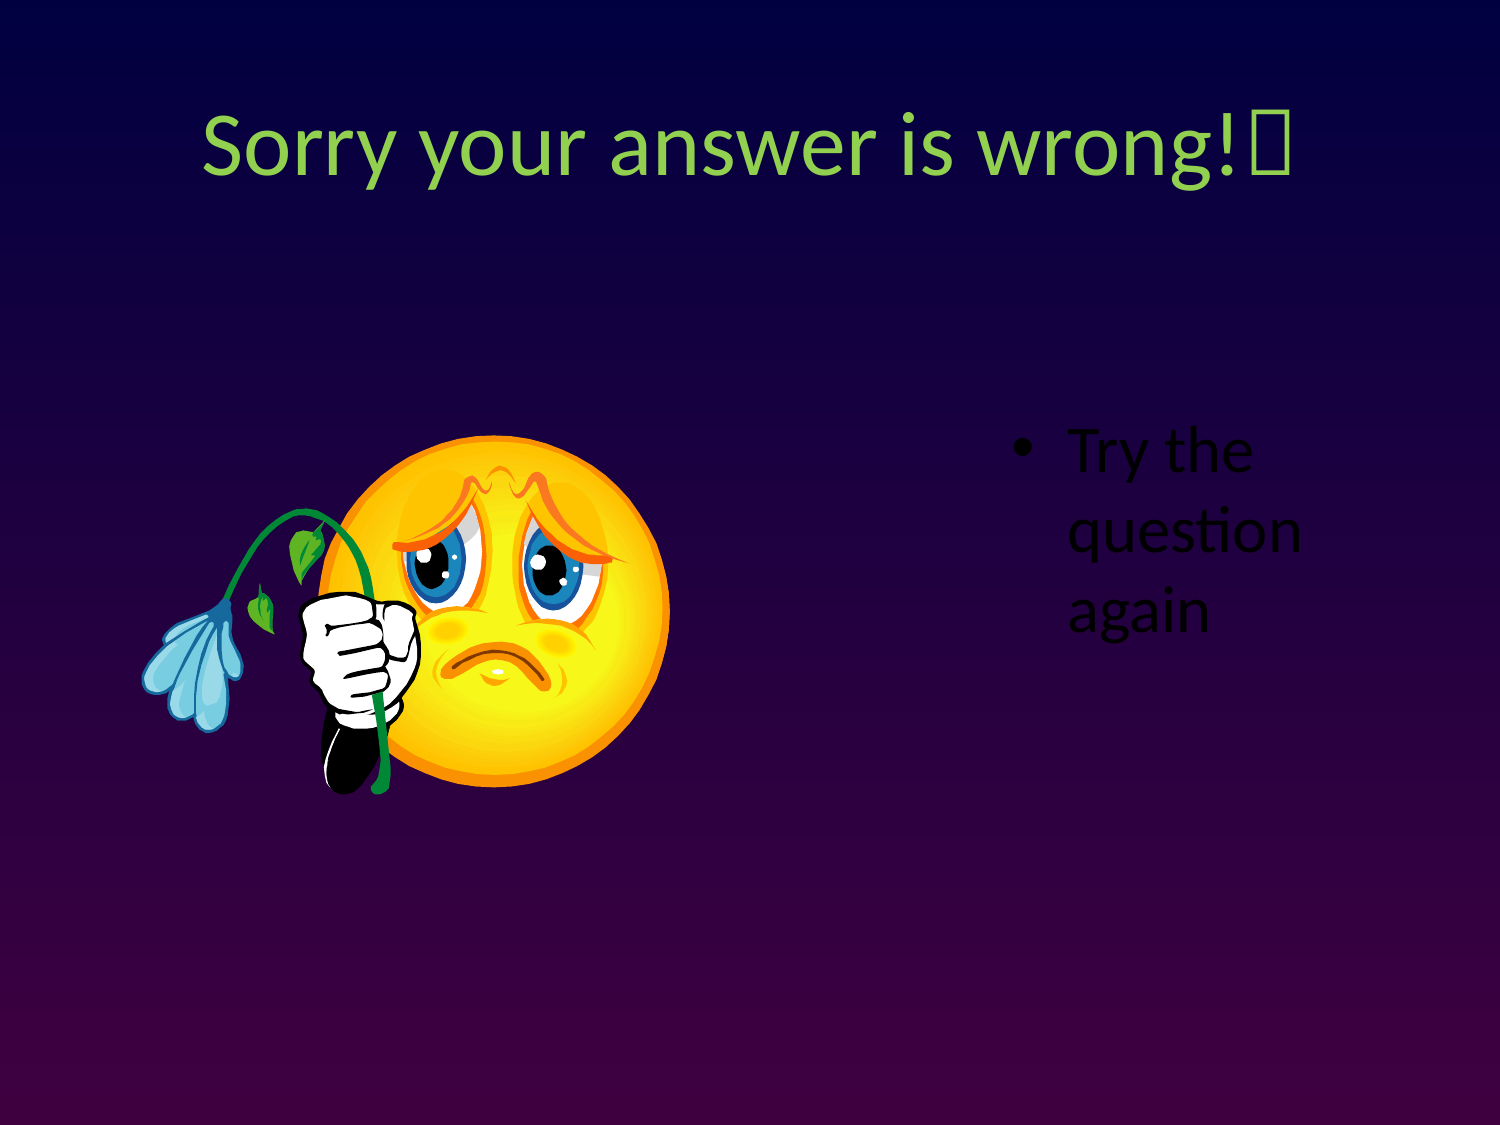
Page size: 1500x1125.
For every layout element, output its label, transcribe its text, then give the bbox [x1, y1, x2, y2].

picture [139, 433, 672, 797]
title Sorry your answer is wrong! [75, 45, 1425, 233]
list Try the question again [996, 398, 1395, 1005]
